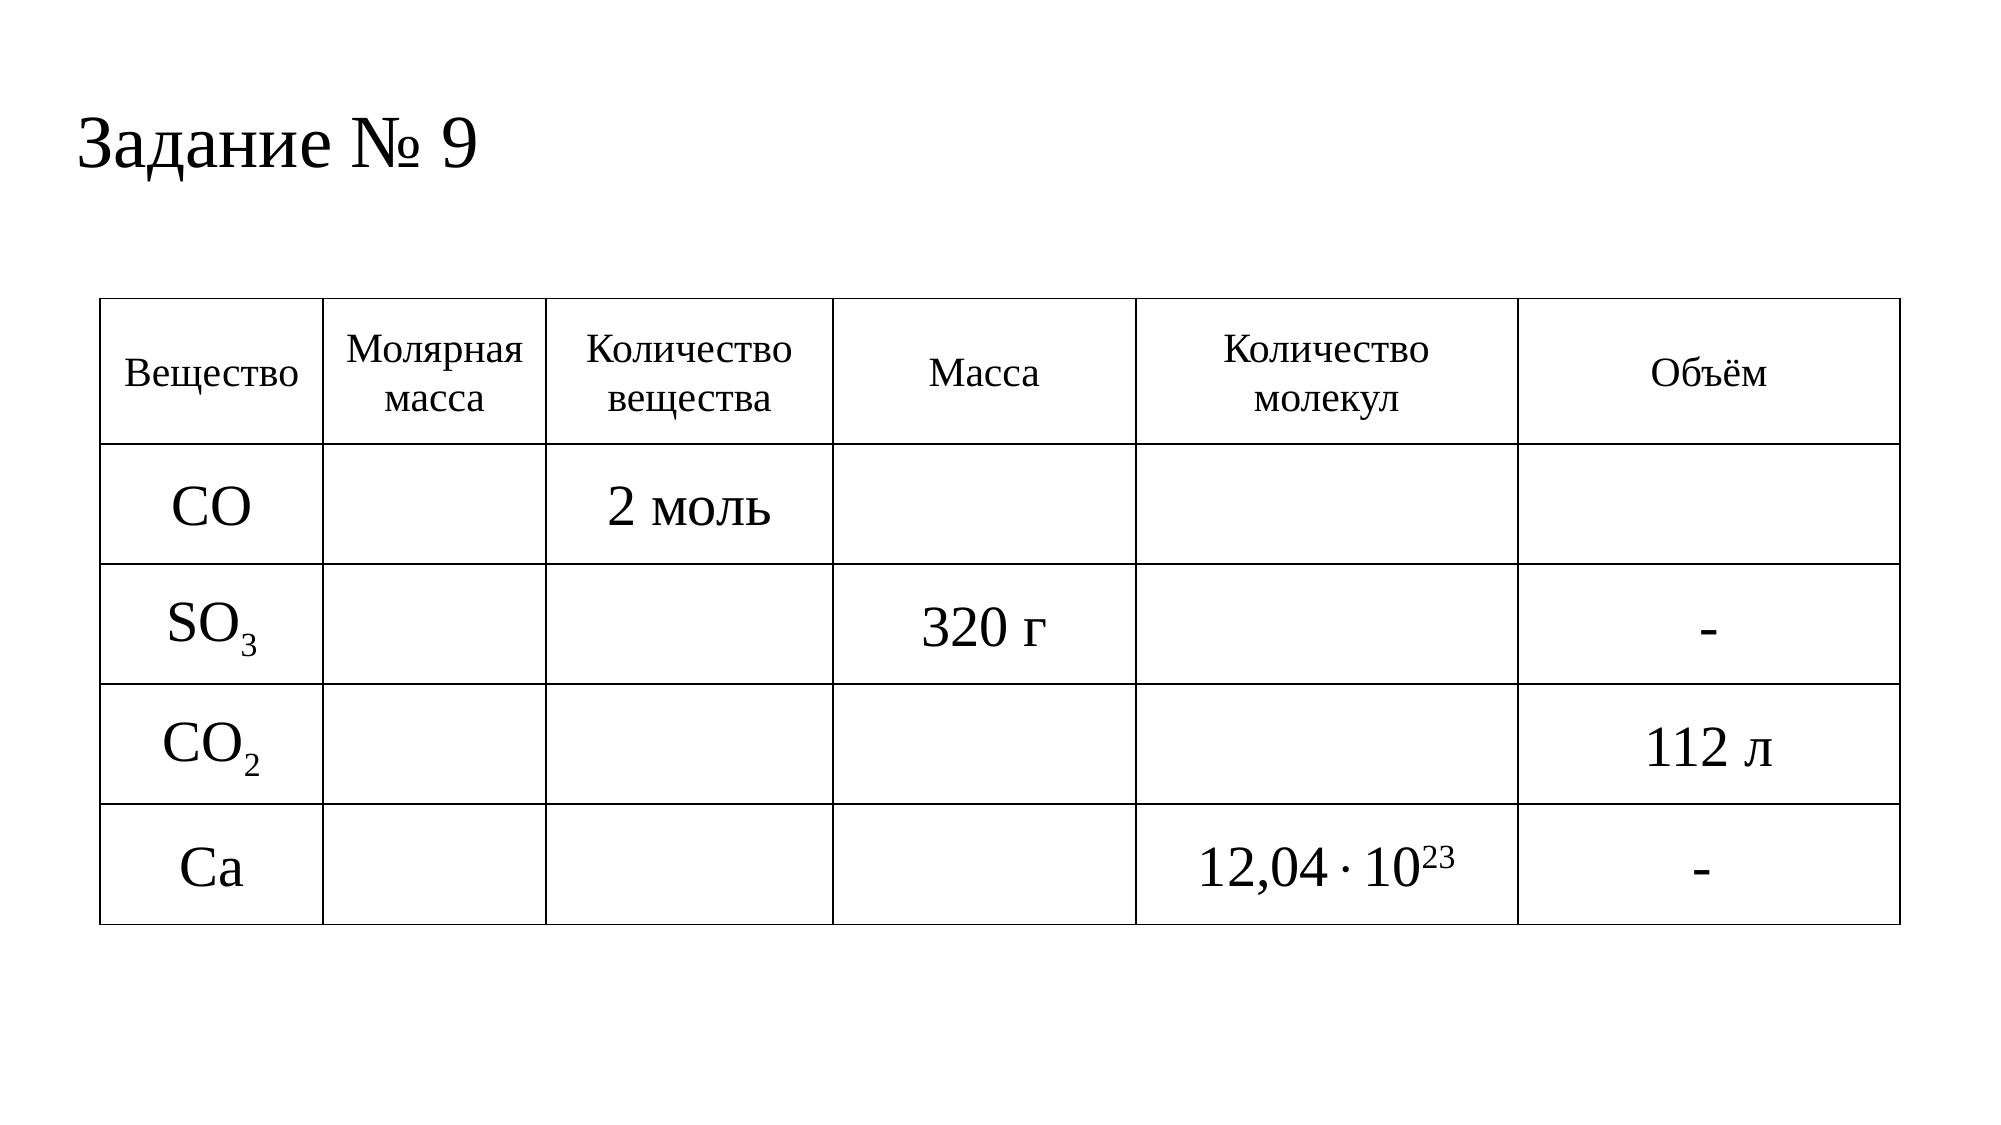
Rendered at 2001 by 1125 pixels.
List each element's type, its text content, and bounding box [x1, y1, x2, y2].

table_cell CO2 [101, 685, 322, 803]
table_cell [834, 445, 1135, 563]
table_cell [324, 565, 545, 683]
table_cell SO3 [101, 565, 322, 683]
table_cell [324, 685, 545, 803]
table_cell 12,041023 [1137, 805, 1517, 924]
table_header Количество молекул [1137, 299, 1517, 443]
table_cell [324, 805, 545, 924]
table_cell [547, 805, 832, 924]
table_cell [547, 685, 832, 803]
table_header Количество вещества [547, 299, 832, 443]
table_cell [1137, 685, 1517, 803]
table_cell 2 моль [547, 445, 832, 563]
table_cell [1137, 445, 1517, 563]
table_cell - [1519, 565, 1899, 683]
table_header Молярная масса [324, 299, 545, 443]
table_cell [1137, 565, 1517, 683]
table_cell 112 л [1519, 685, 1899, 803]
table_header Масса [834, 299, 1135, 443]
table_cell [1519, 445, 1899, 563]
table_header Вещество [101, 299, 322, 443]
table_header Объём [1519, 299, 1899, 443]
table_cell [324, 445, 545, 563]
table_cell 320 г [834, 565, 1135, 683]
table_cell Са [101, 805, 322, 924]
text_box Задание № 9 [61, 85, 513, 190]
table_cell [834, 685, 1135, 803]
table_cell - [1519, 805, 1899, 924]
table_cell [547, 565, 832, 683]
table_cell [834, 805, 1135, 924]
table_cell СO [101, 445, 322, 563]
